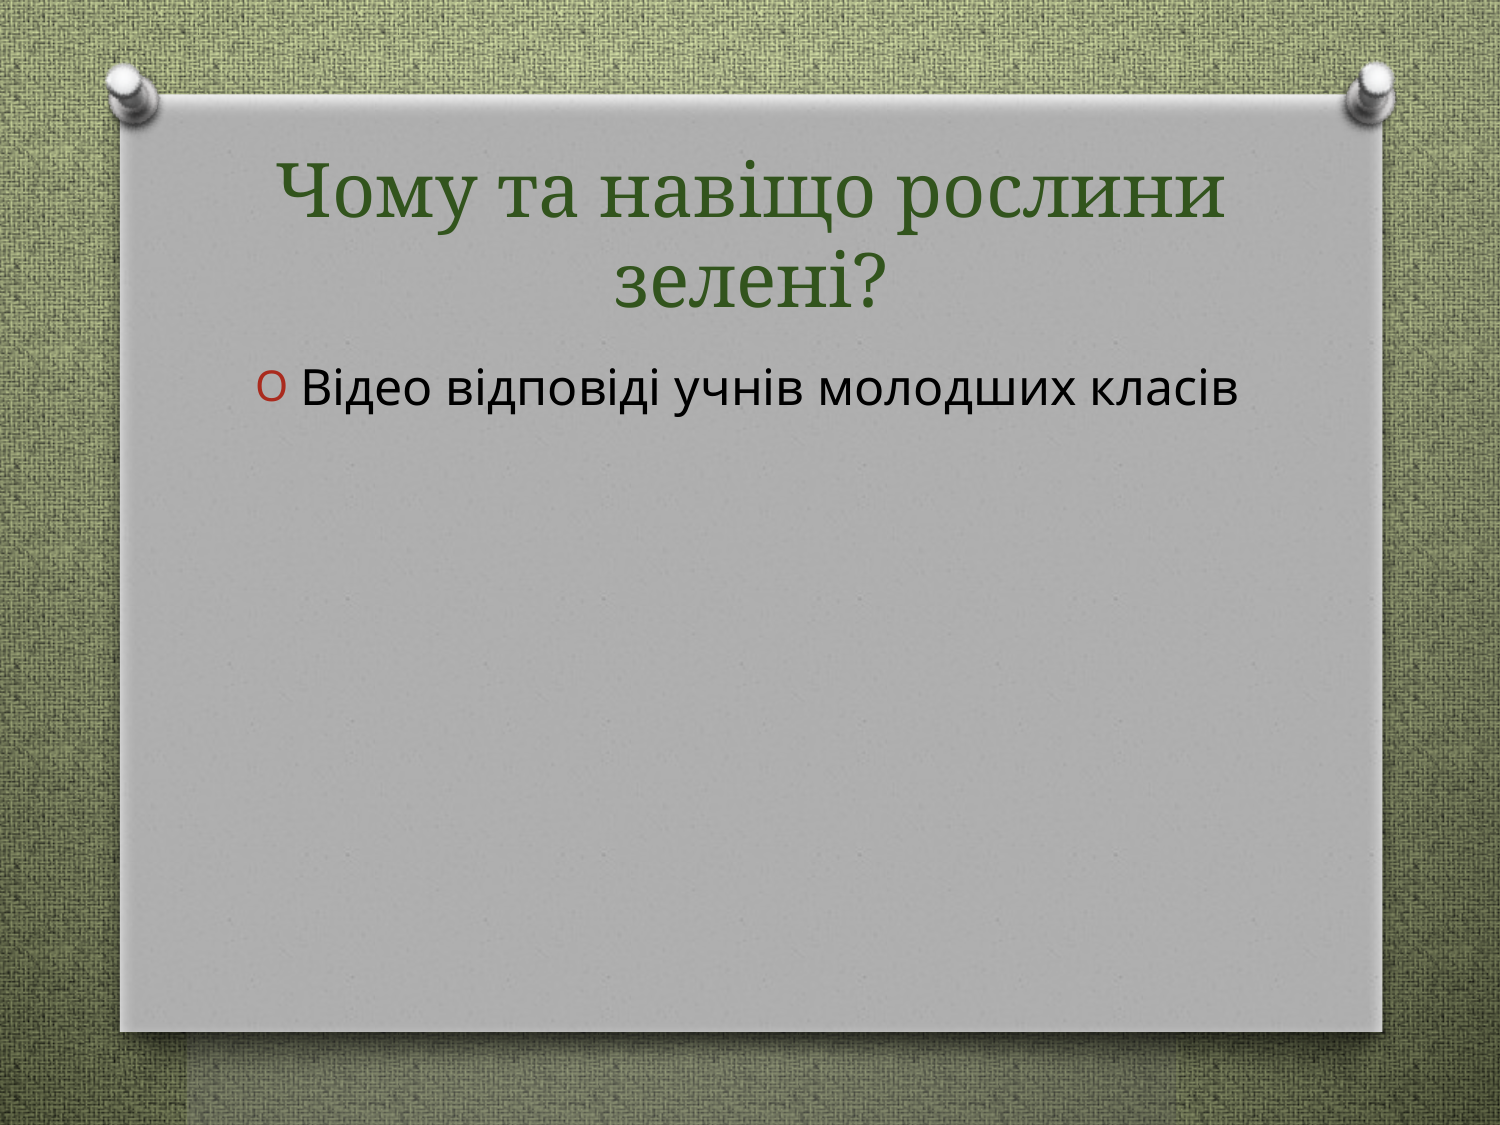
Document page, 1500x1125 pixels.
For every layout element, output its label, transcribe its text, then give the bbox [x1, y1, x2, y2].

picture [1318, 35, 1438, 156]
title Чому та навіщо рослини зелені? [179, 134, 1323, 332]
picture [74, 31, 198, 153]
list Відео відповіді учнів молодших класів [240, 347, 1257, 939]
